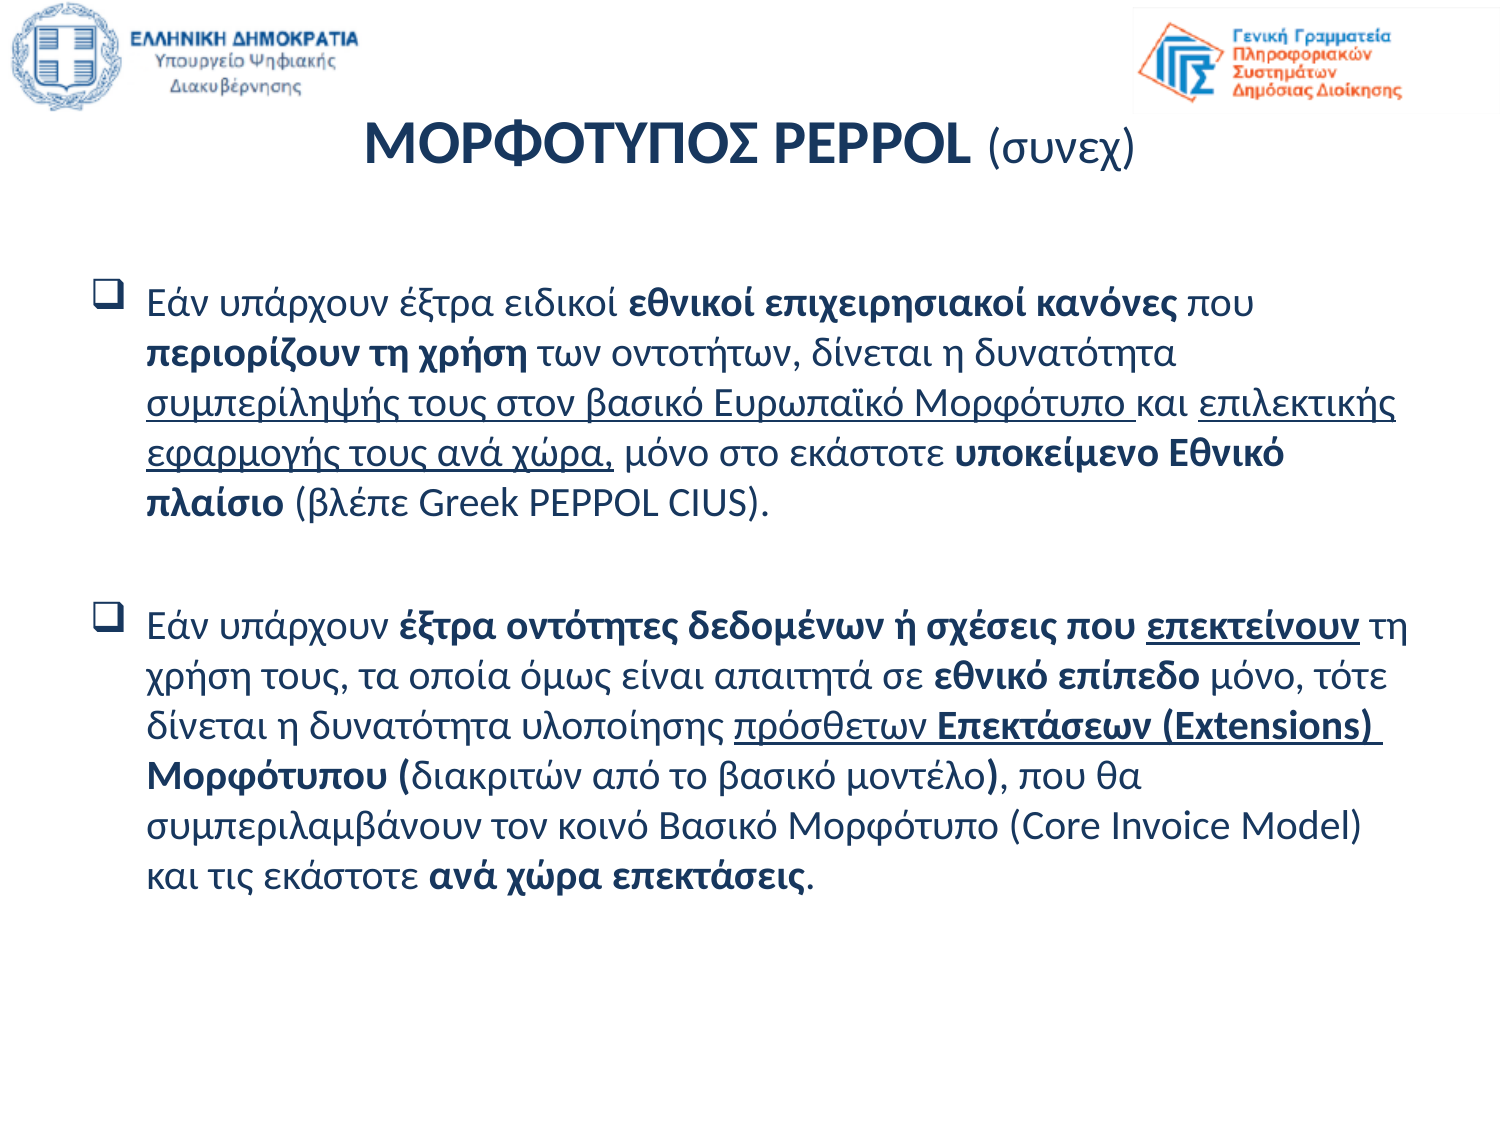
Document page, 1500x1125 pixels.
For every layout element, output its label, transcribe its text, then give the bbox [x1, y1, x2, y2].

list Εάν υπάρχουν έξτρα ειδικοί εθνικοί επιχειρησιακοί κανόνες που περιορίζουν τη χρήση των οντοτήτων, δίνεται η δυνατότητα συμπερίληψής τους στον βασικό Ευρωπαϊκό Μορφότυπο και επιλεκτικής εφαρμογής τους ανά χώρα, μόνο στο εκάστοτε υποκείμενο Εθνικό πλαίσιο (βλέπε Greek PEPPOL CIUS). Εάν υπάρχουν έξτρα οντότητες δεδομένων ή σχέσεις που επεκτείνουν τη χρήση τους, τα οποία όμως είναι απαιτητά σε εθνικό επίπεδο μόνο, τότε δίνεται η δυνατότητα υλοποίησης πρόσθετων Επεκτάσεων (Extensions) Μορφότυπου (διακριτών από το βασικό μοντέλο), που θα συμπεριλαμβάνουν τον κοινό Βασικό Μορφότυπο (Core Invoice Model) και τις εκάστοτε ανά χώρα επεκτάσεις. [75, 267, 1425, 1035]
title ΜΟΡΦΟΤΥΠΟΣ PEPPOL (συνεχ) [75, 45, 1425, 233]
